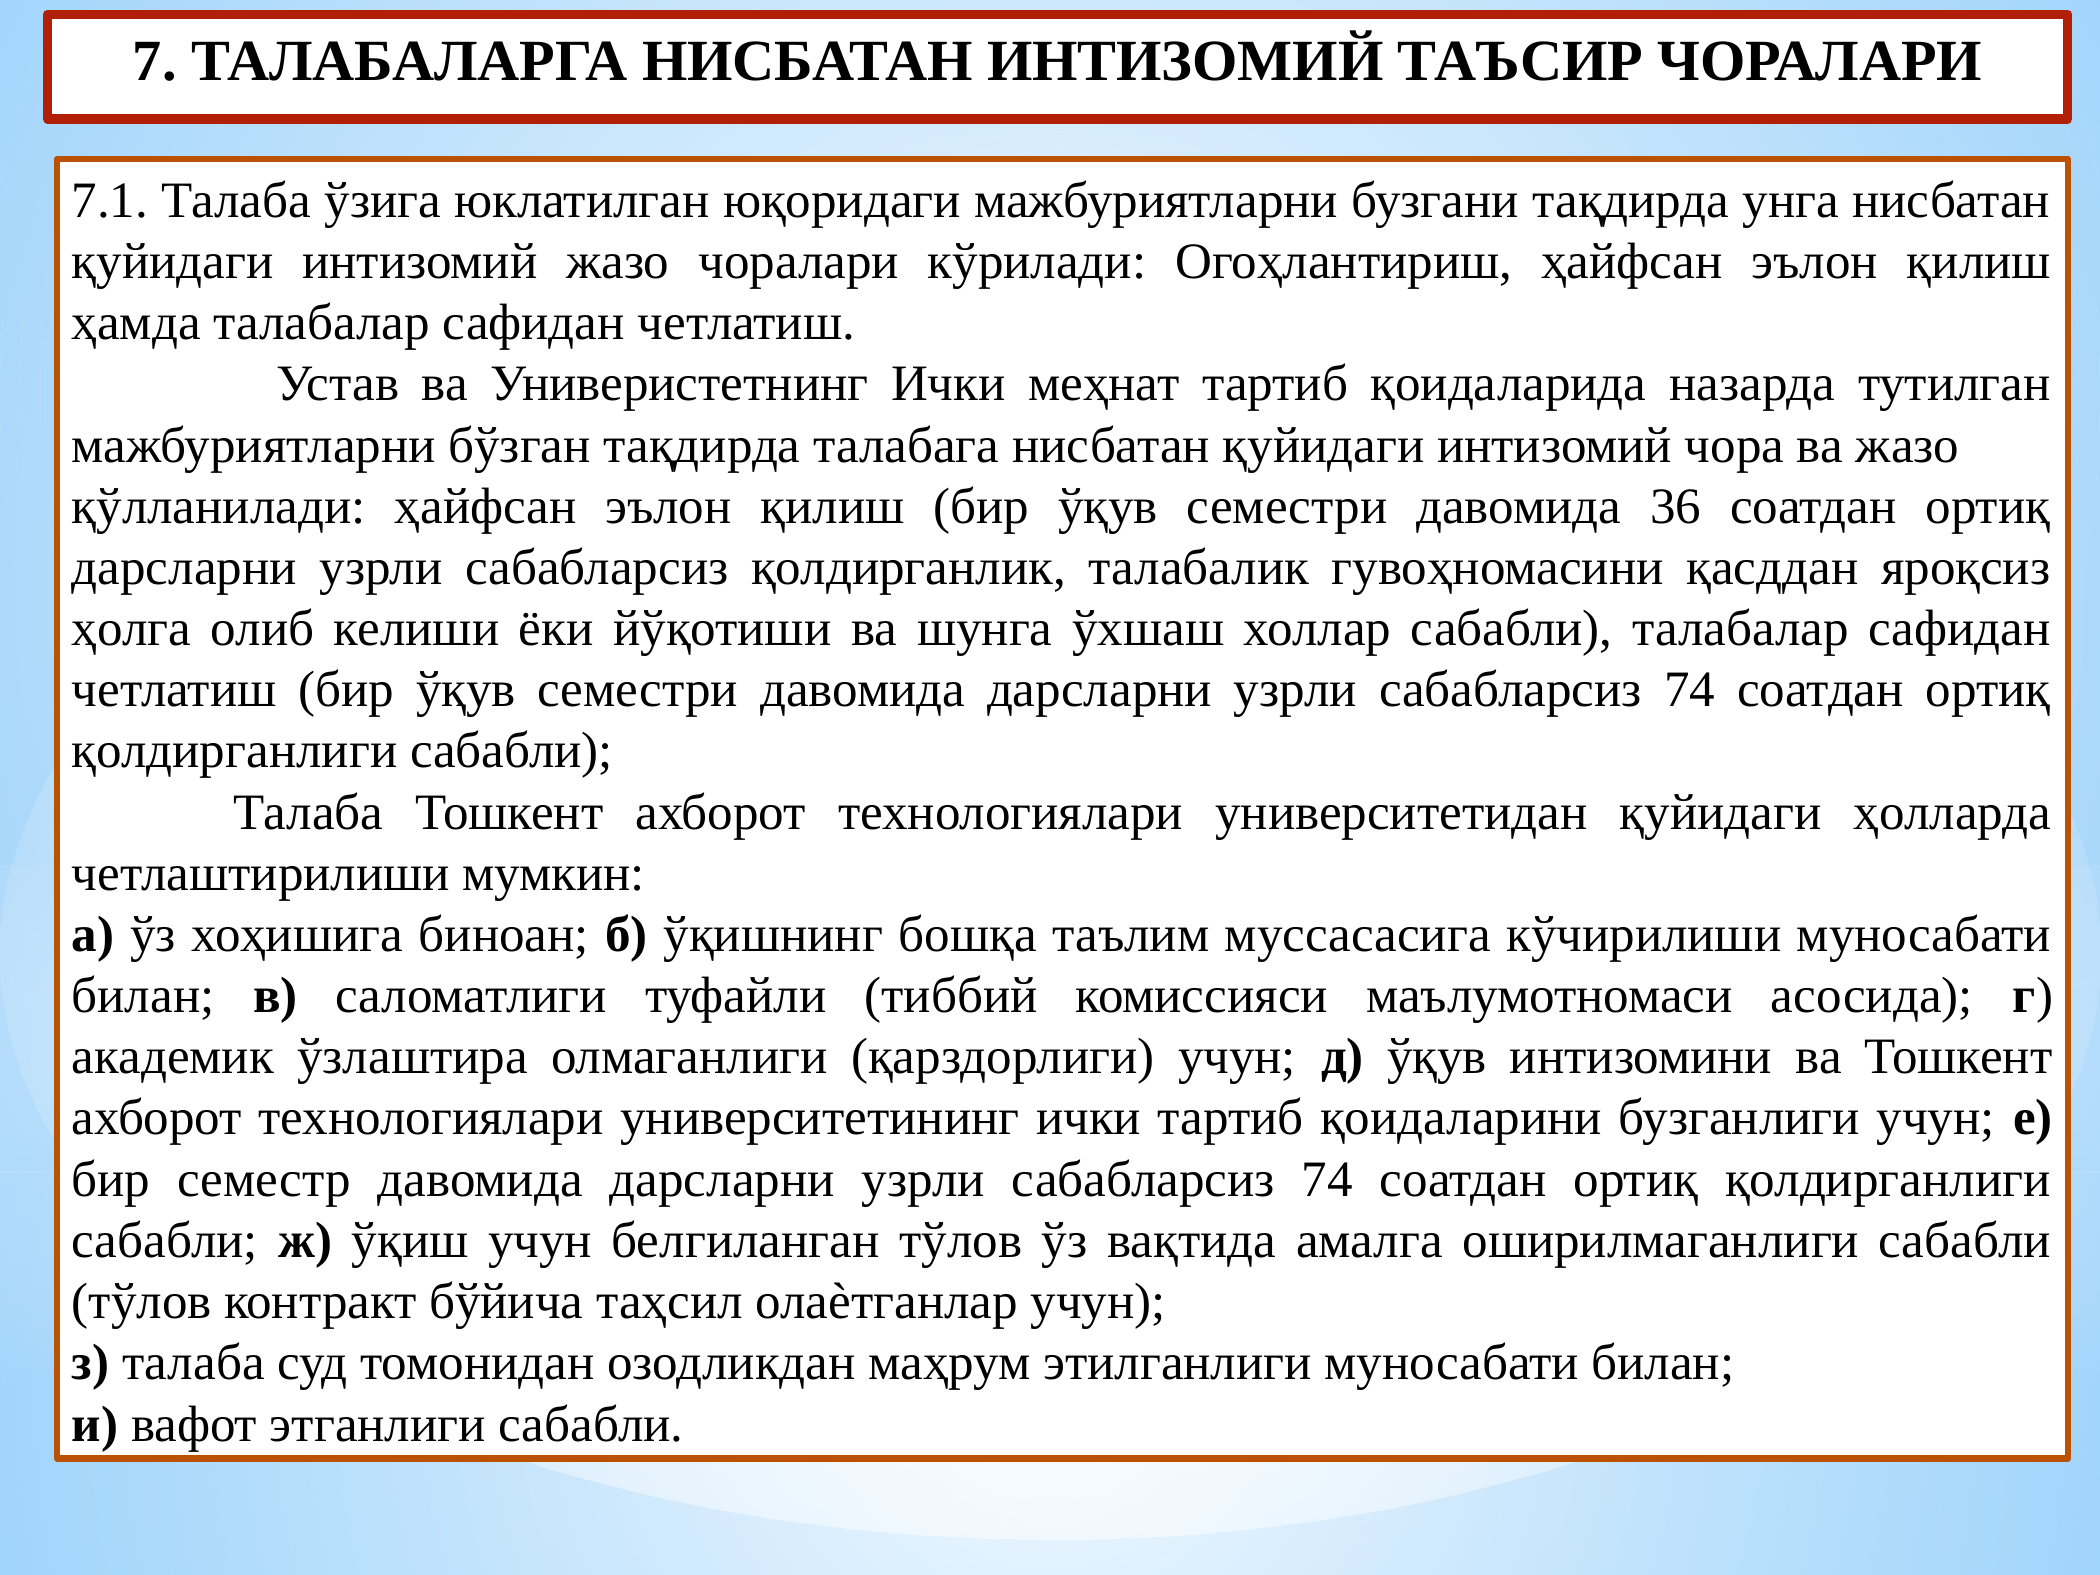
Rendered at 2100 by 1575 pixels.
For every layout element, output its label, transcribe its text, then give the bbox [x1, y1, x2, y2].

text_box 7. ТАЛАБАЛАРГА НИСБАТАН ИНТИЗОМИЙ ТАЪСИР ЧОРАЛАРИ [46, 13, 2069, 120]
text_box 7.1. Талаба ўзига юклатилган юқоридаги мажбуриятларни бузгани тақдирда унга нисбатан қуйидаги интизомий жазо чоралари кўрилади: Огоҳлантириш, ҳайфсан эълон қилиш ҳамда талабалар сафидан четлатиш. Устав ва Универистетнинг Ички меҳнат тартиб қоидаларида назарда тутилган мажбуриятларни бўзган тақдирда талабага нисбатан қуйидаги интизомий чора ва жазо қўлланилади: ҳайфсан эълон қилиш (бир ўқув семестри давомида 36 соатдан ортиқ дарсларни узрли сабабларсиз қолдирганлик, талабалик гувоҳномасини қасддан яроқсиз ҳолга олиб келиши ёки йўқотиши ва шунга ўхшаш холлар сабабли), талабалар сафидан четлатиш (бир ўқув семестри давомида дарсларни узрли сабабларсиз 74 соатдан ортиқ қолдирганлиги сабабли); Талаба Тошкент ахборот технологиялари университетидан қуйидаги ҳолларда четлаштирилиши мумкин: а) ўз хоҳишига биноан; б) ўқишнинг бошқа таълим муссасасига кўчирилиши муносабати билан; в) саломатлиги туфайли (тиббий комиссияси маълумотномаси асосида); г) академик ўзлаштира олмаганлиги (қарздорлиги) учун; д) ўқув интизомини ва Тошкент ахборот технологиялари университетининг ички тартиб қоидаларини бузганлиги учун; е) бир семестр давомида дарсларни узрли сабабларсиз 74 соатдан ортиқ қолдирганлиги сабабли; ж) ўқиш учун белгиланган тўлов ўз вақтида амалга оширилмаганлиги сабабли (тўлов контракт бўйича таҳсил олаѐтганлар учун); з) талаба суд томонидан озодликдан маҳрум этилганлиги муносабати билан; и) вафот этганлиги сабабли. [56, 158, 2069, 1460]
